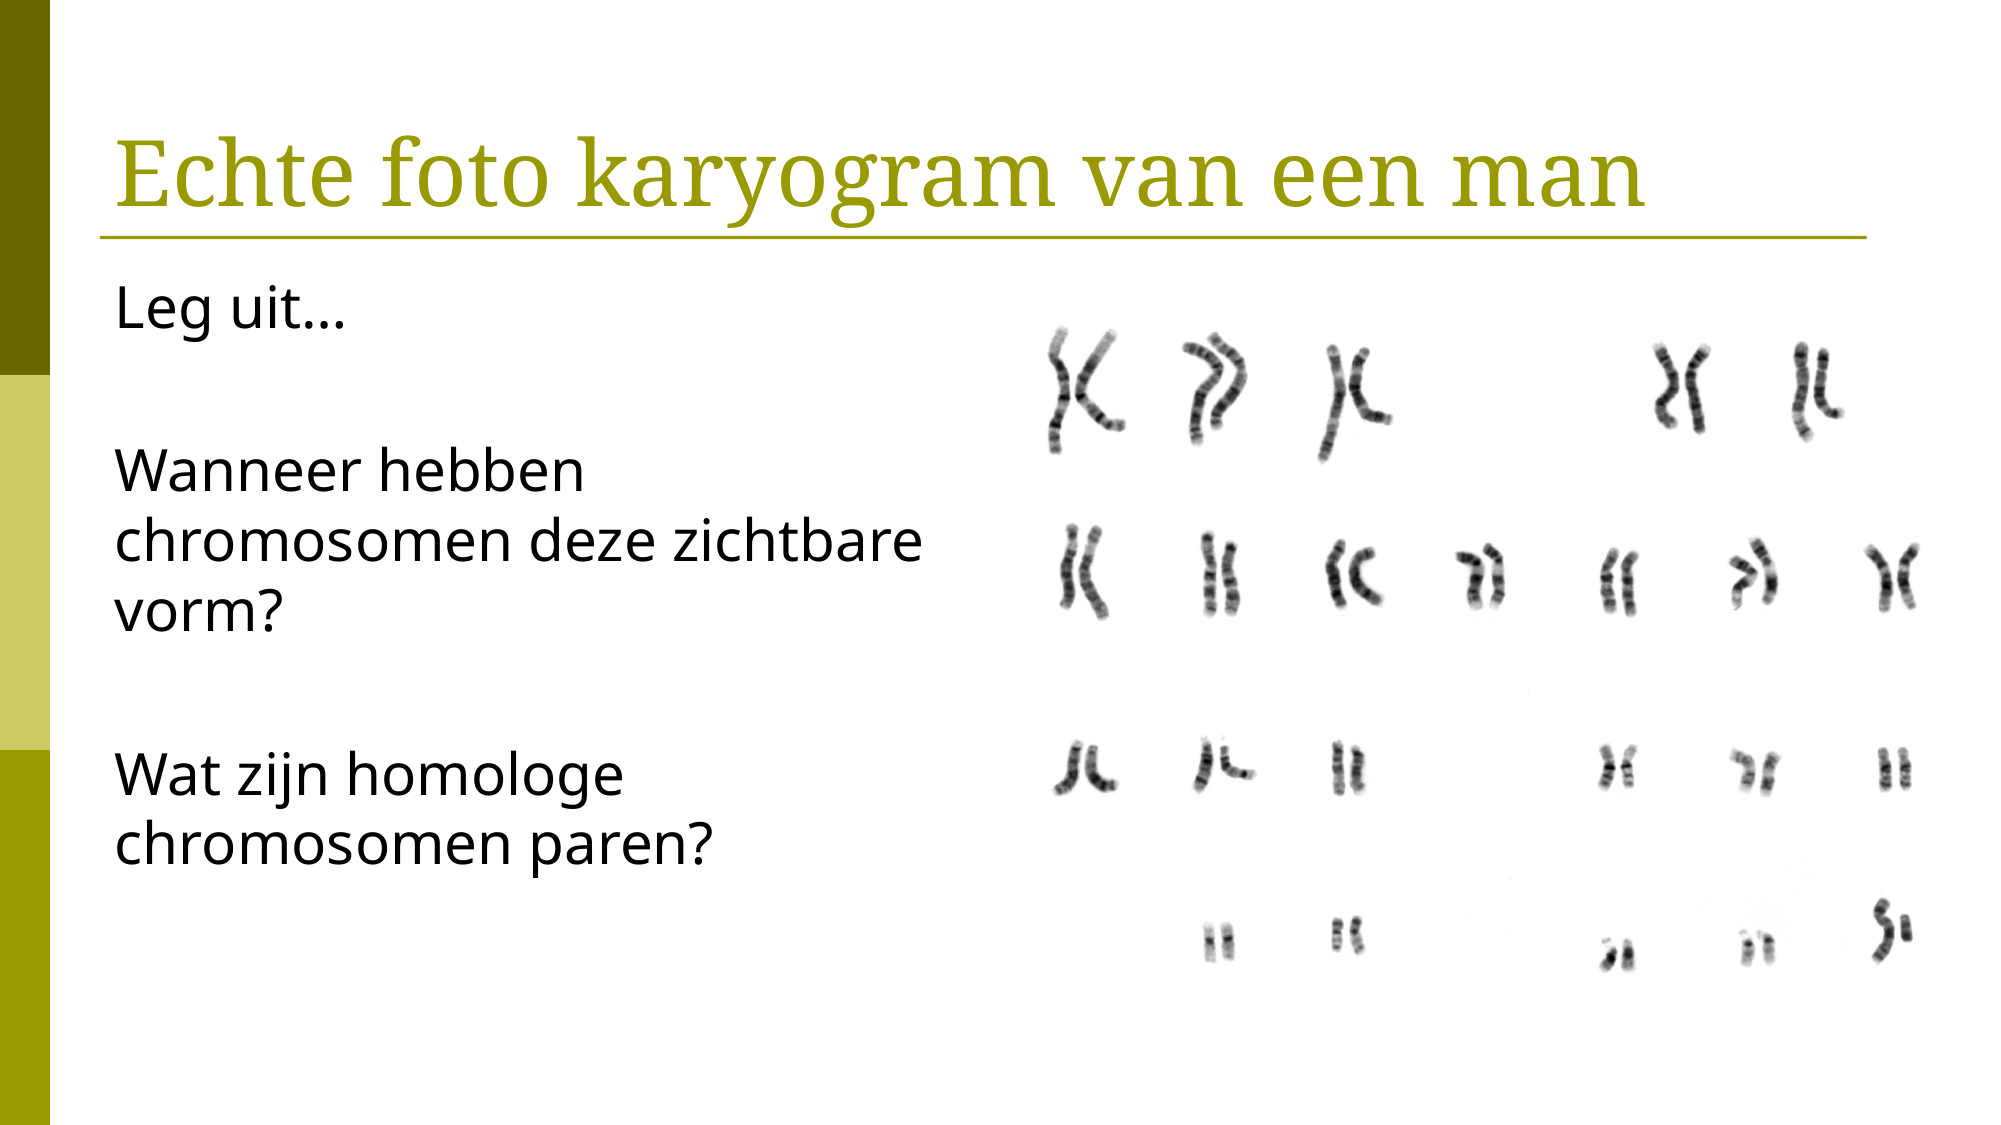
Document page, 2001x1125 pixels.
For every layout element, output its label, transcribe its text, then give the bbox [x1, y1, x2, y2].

list Leg uit… Wanneer hebben chromosomen deze zichtbare vorm? Wat zijn homologe chromosomen paren? [99, 262, 1012, 1006]
title Echte foto karyogram van een man [99, 45, 1900, 233]
picture [1011, 292, 1961, 1036]
